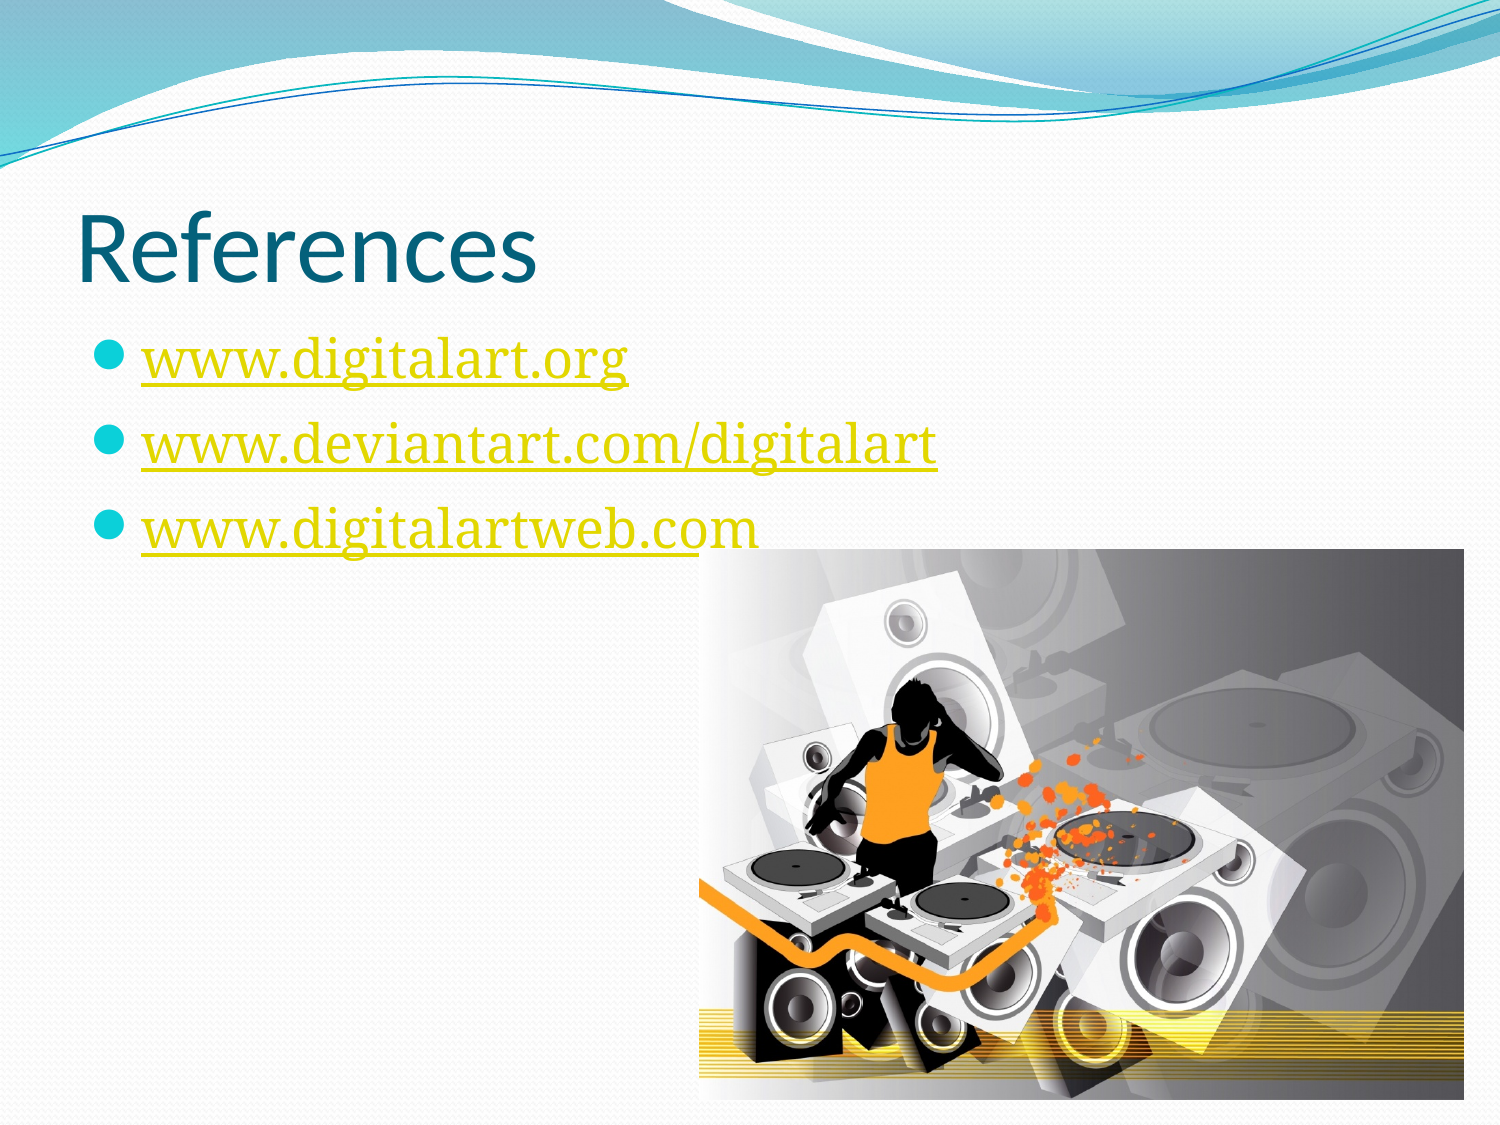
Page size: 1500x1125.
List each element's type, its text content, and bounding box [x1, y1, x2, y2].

list www.digitalart.org www.deviantart.com/digitalart www.digitalartweb.com [75, 317, 1425, 1038]
picture [699, 549, 1464, 1101]
title References [75, 115, 1425, 303]
